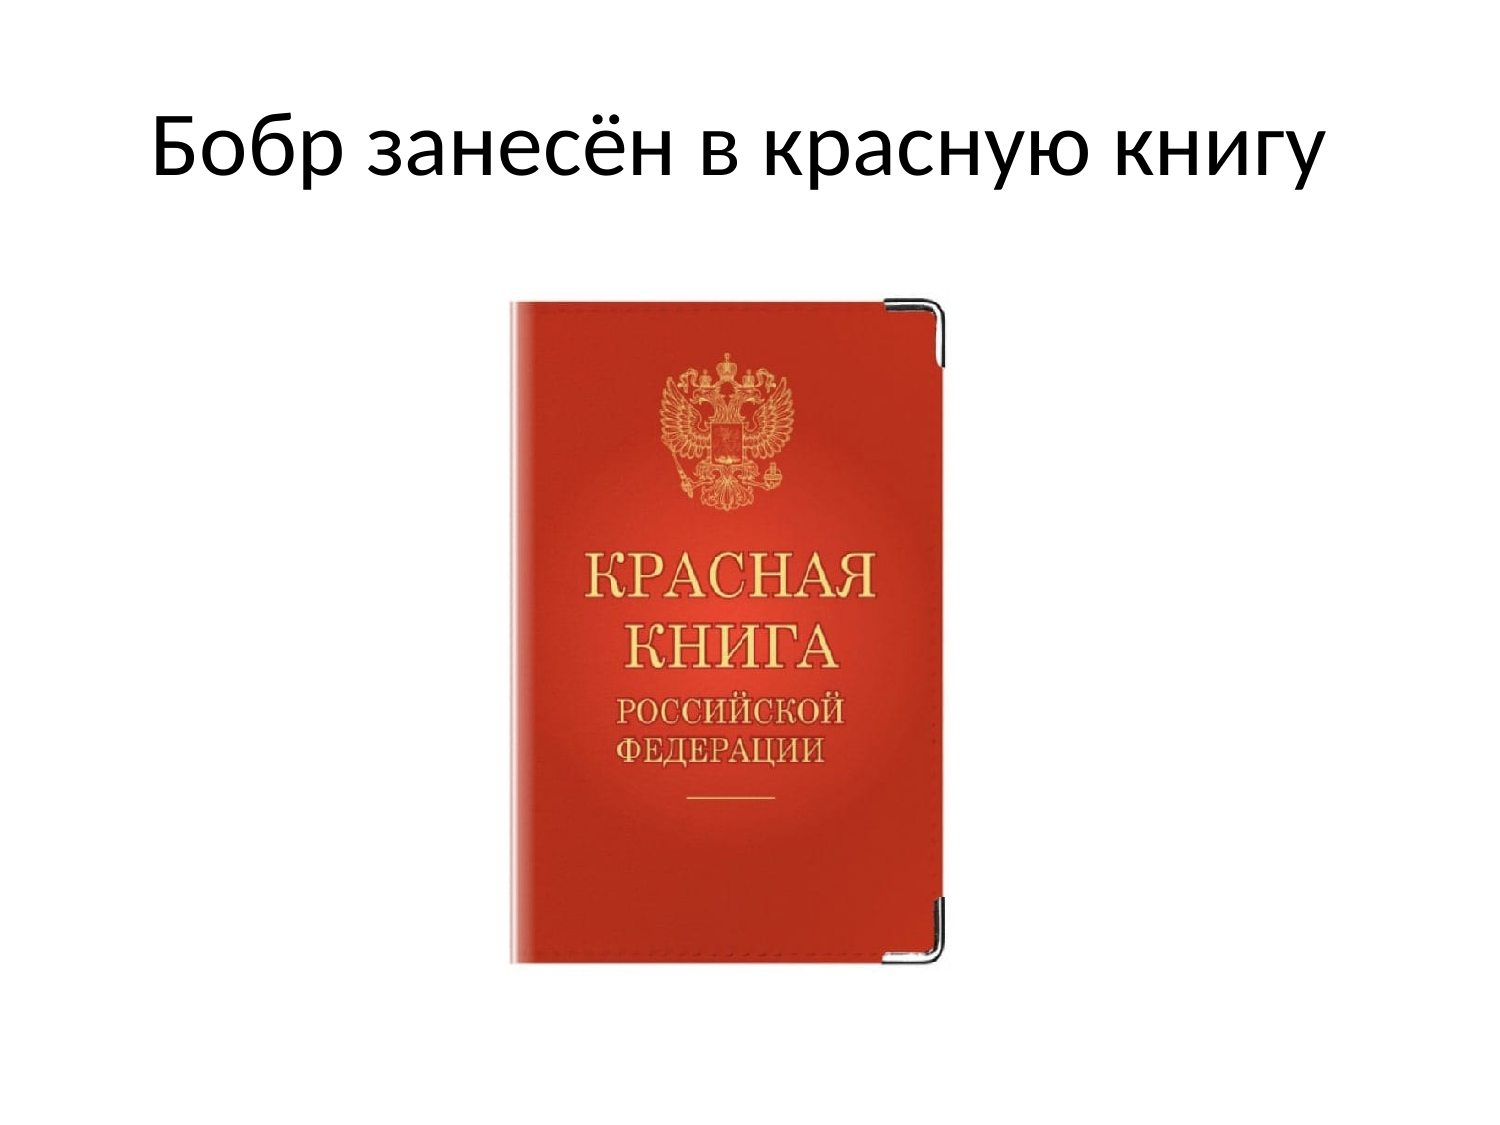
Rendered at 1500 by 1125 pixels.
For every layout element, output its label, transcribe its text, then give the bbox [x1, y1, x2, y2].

title Бобр занесён в красную книгу [75, 45, 1425, 233]
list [269, 292, 1161, 1009]
